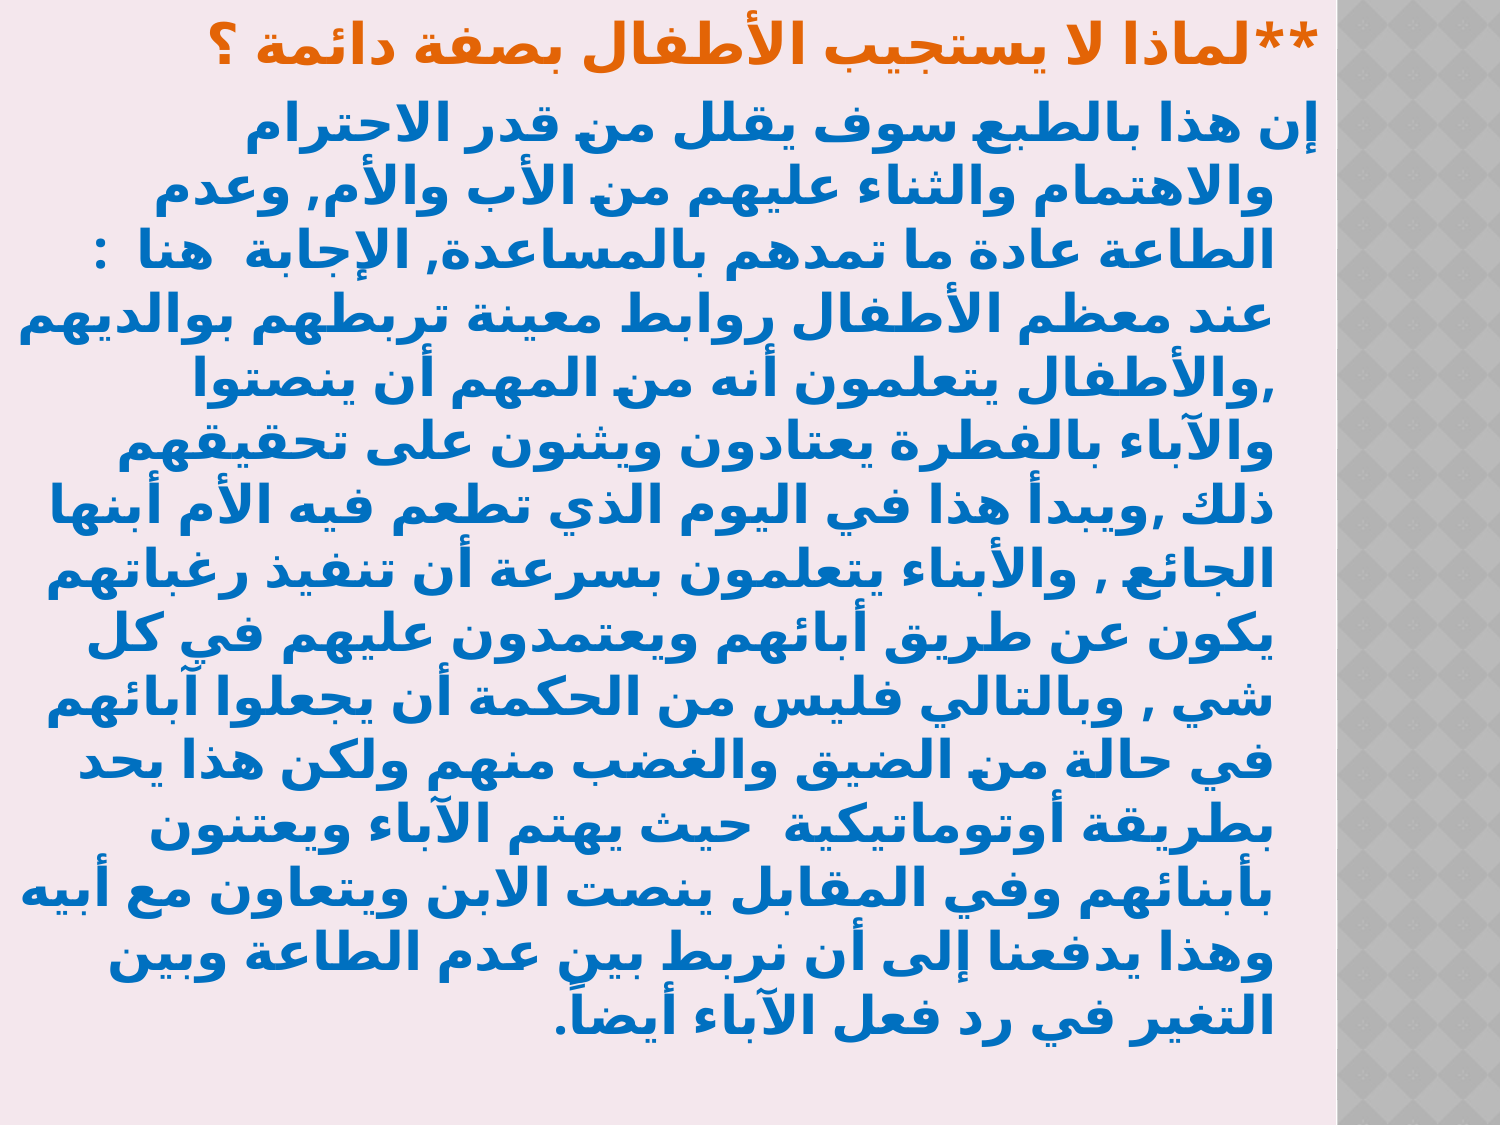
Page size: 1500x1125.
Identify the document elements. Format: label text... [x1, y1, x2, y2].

list **لماذا لا يستجيب الأطفال بصفة دائمة ؟ إن هذا بالطبع سوف يقلل من قدر الاحترام والاهتمام والثناء عليهم من الأب والأم, وعدم الطاعة عادة ما تمدهم بالمساعدة, الإجابة هنا : عند معظم الأطفال روابط معينة تربطهم بوالديهم ,والأطفال يتعلمون أنه من المهم أن ينصتوا والآباء بالفطرة يعتادون ويثنون على تحقيقهم ذلك ,ويبدأ هذا في اليوم الذي تطعم فيه الأم أبنها الجائع , والأبناء يتعلمون بسرعة أن تنفيذ رغباتهم يكون عن طريق أبائهم ويعتمدون عليهم في كل شي , وبالتالي فليس من الحكمة أن يجعلوا آبائهم في حالة من الضيق والغضب منهم ولكن هذا يحد بطريقة أوتوماتيكية حيث يهتم الآباء ويعتنون بأبنائهم وفي المقابل ينصت الابن ويتعاون مع أبيه وهذا يدفعنا إلى أن نربط بين عدم الطاعة وبين التغير في رد فعل الآباء أيضاً. [0, 0, 1336, 1125]
